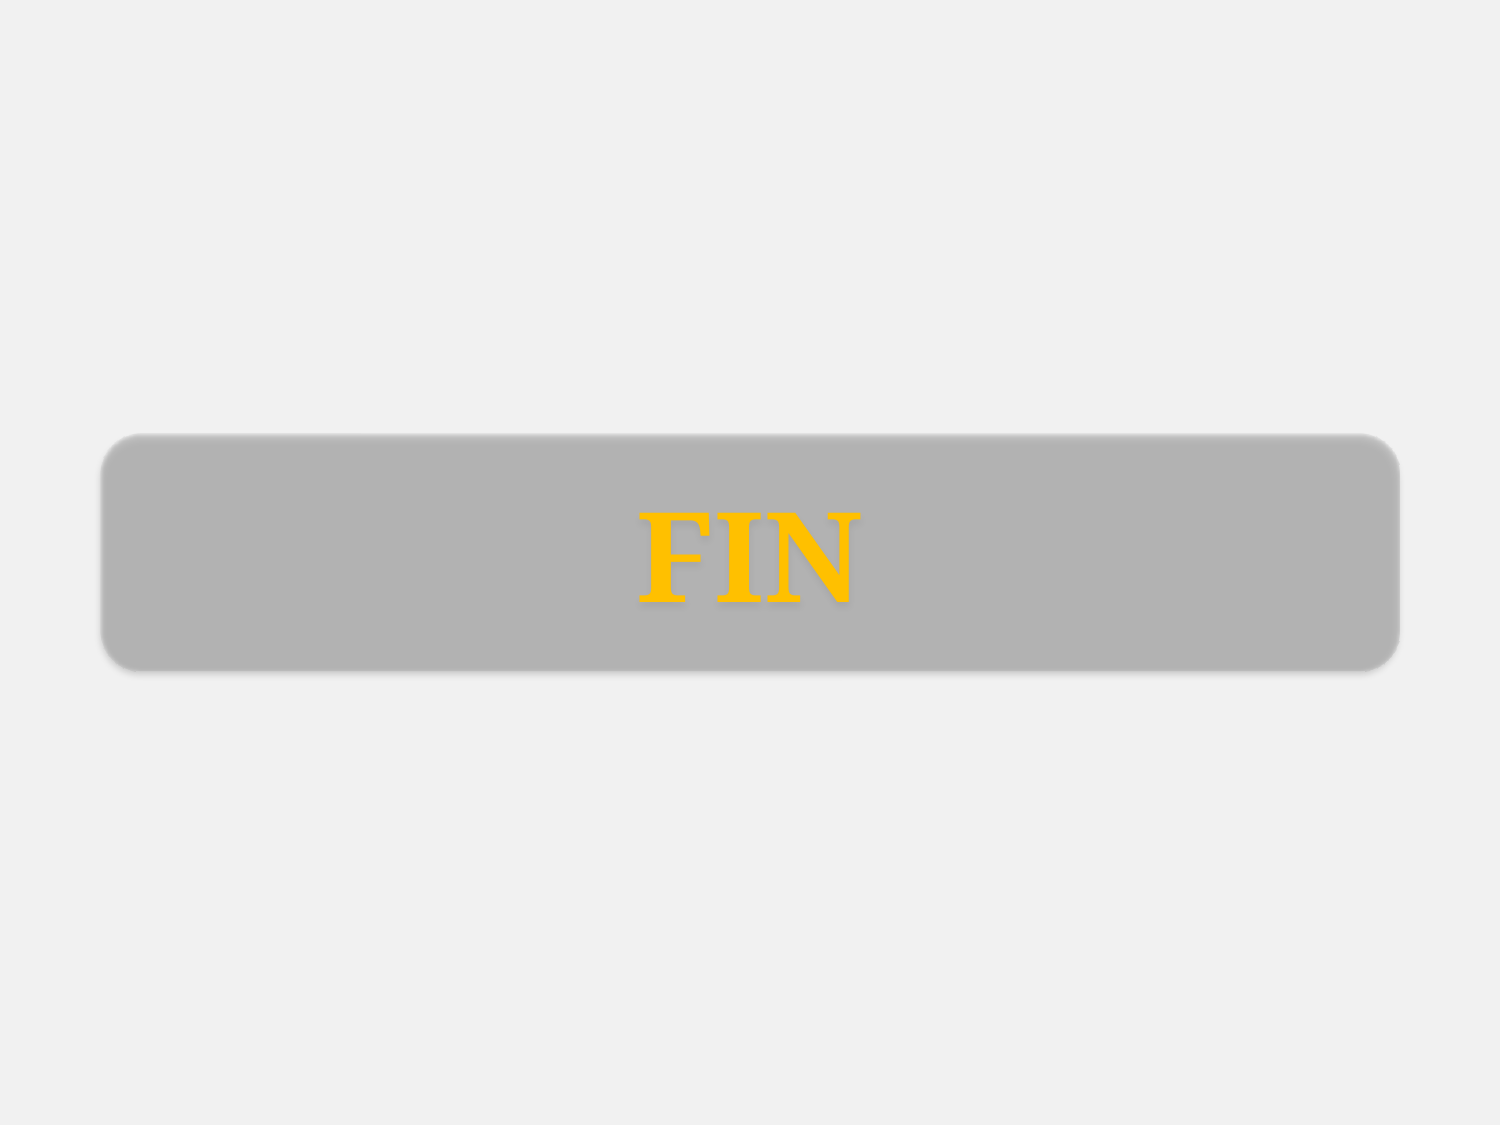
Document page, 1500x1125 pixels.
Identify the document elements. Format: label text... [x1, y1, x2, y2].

text_box Fin [103, 436, 1399, 671]
